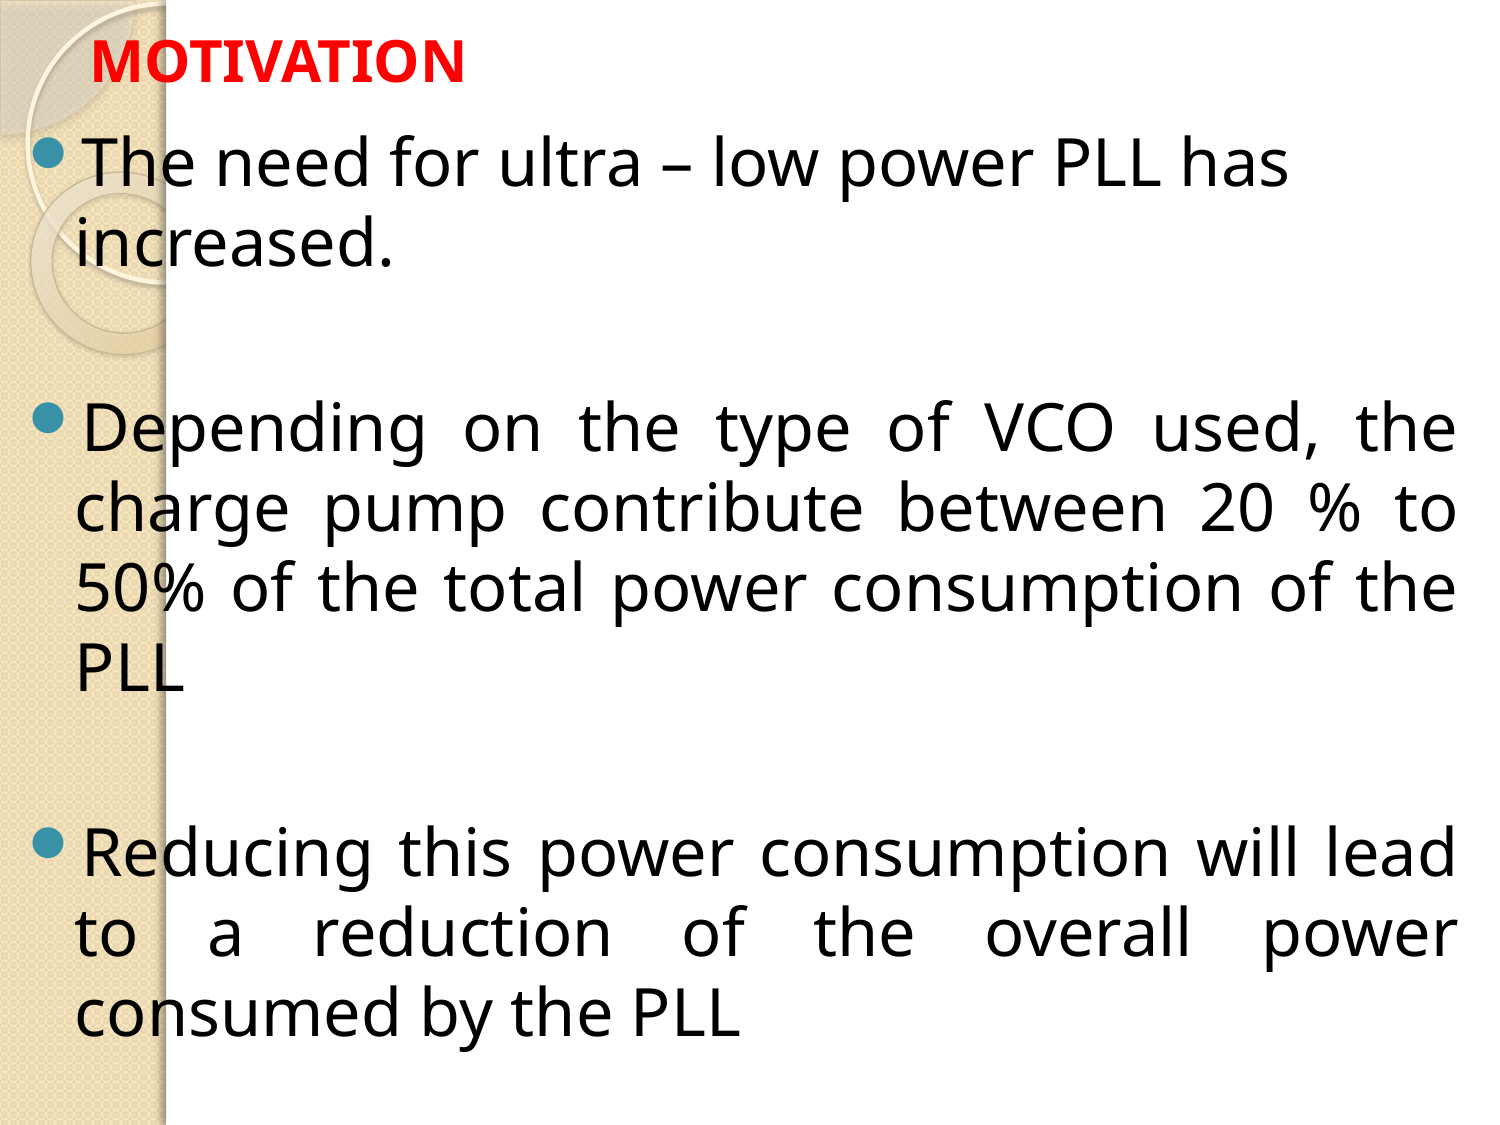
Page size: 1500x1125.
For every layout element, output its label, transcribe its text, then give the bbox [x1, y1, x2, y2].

list The need for ultra – low power PLL has increased. Depending on the type of VCO used, the charge pump contribute between 20 % to 50% of the total power consumption of the PLL Reducing this power consumption will lead to a reduction of the overall power consumed by the PLL [0, 112, 1475, 1063]
title MOTIVATION [75, 12, 1425, 105]
